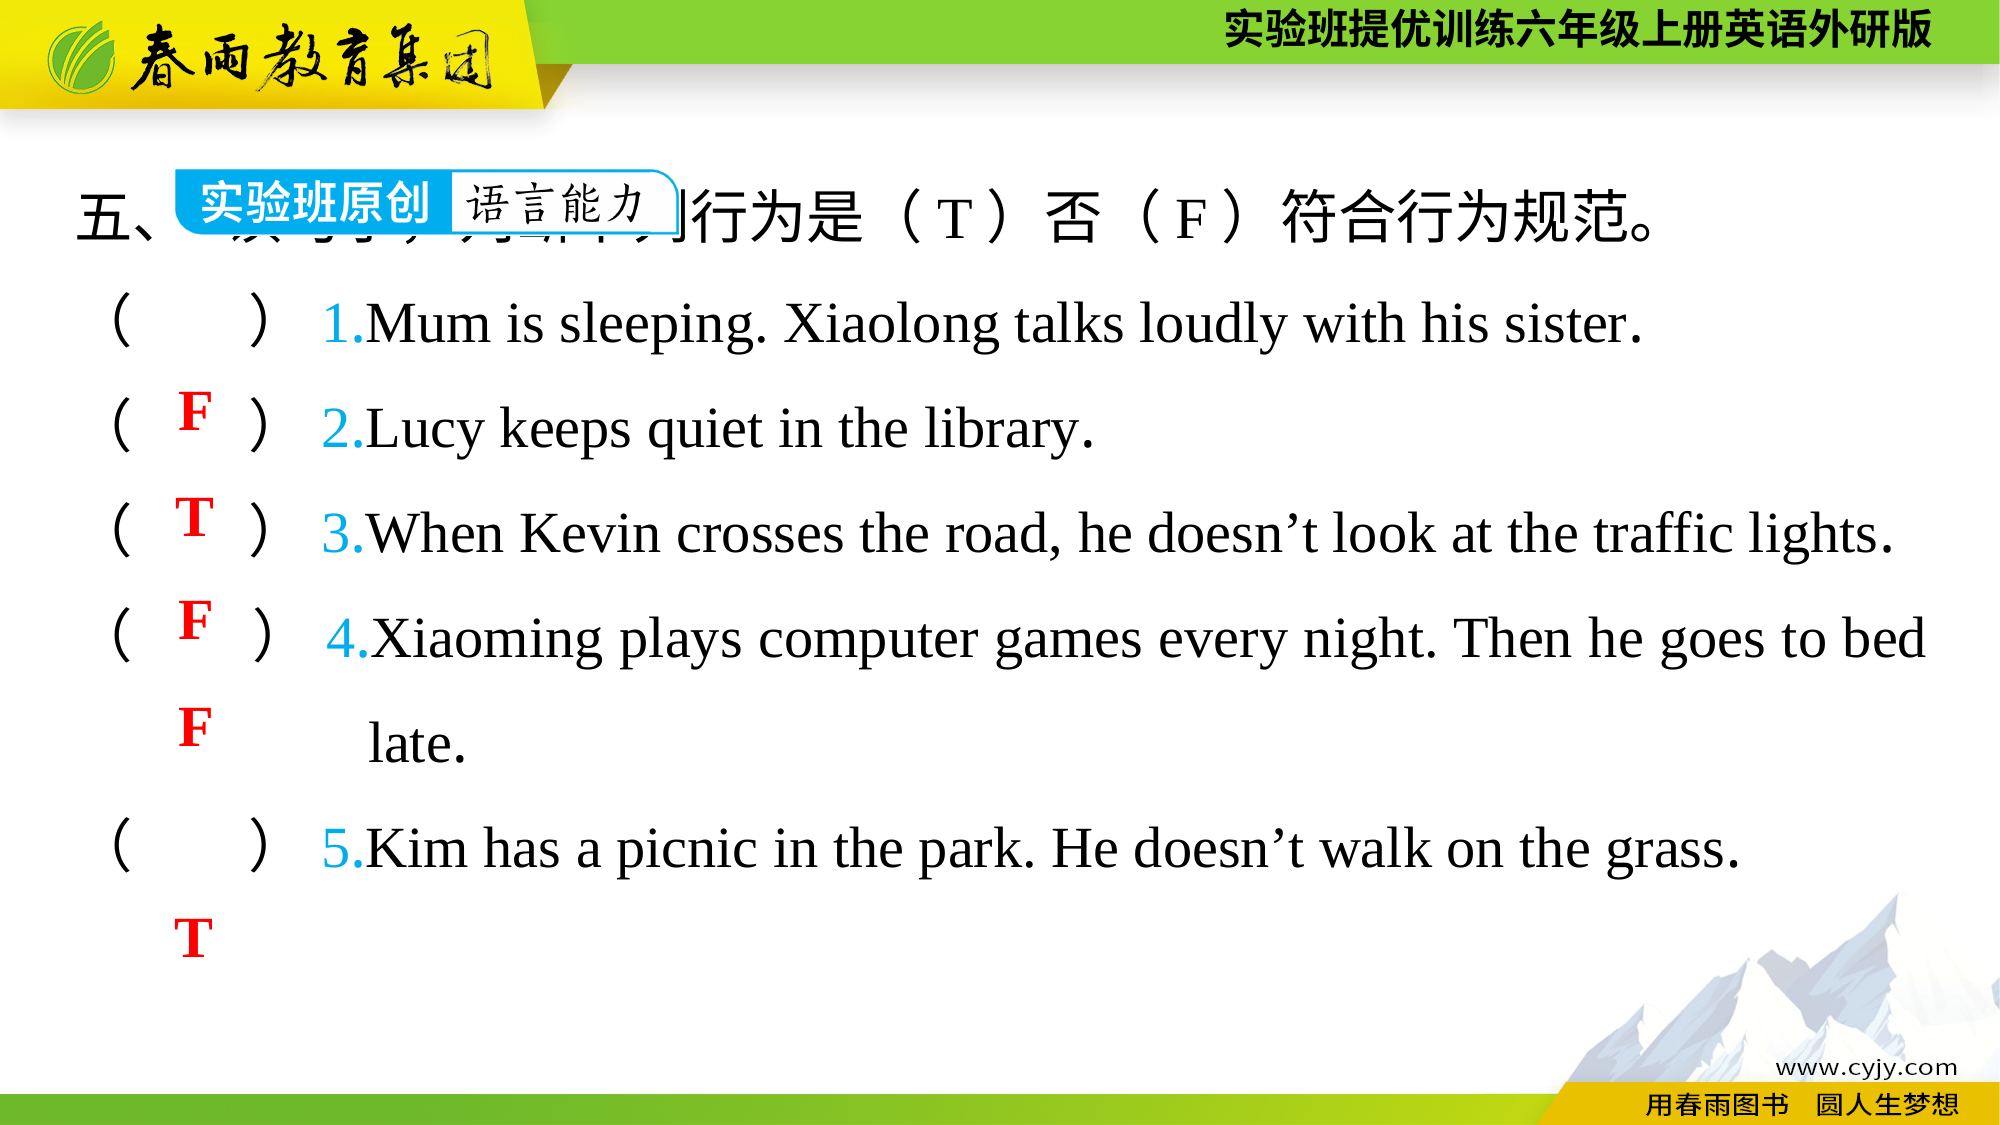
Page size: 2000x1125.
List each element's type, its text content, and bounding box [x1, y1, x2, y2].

text_box T [159, 891, 240, 977]
text_box T [161, 470, 241, 556]
text_box F [164, 573, 244, 659]
picture [0, 0, 2000, 1125]
text_box F [164, 680, 244, 766]
list 五、 读句子，判断下列行为是（T）否（F）符合行为规范。 （ ）1.Mum is sleeping. Xiaolong talks loudly with his sister. （ ）2.Lucy keeps quiet in the library. （ ）3.When Kevin crosses the road, he doesn’t look at the traffic lights. （ ）4.Xiaoming plays computer games every night. Then he goes to bed late. （ ）5.Kim has a picnic in the park. He doesn’t walk on the grass. [59, 137, 1944, 988]
text_box F [164, 364, 244, 450]
